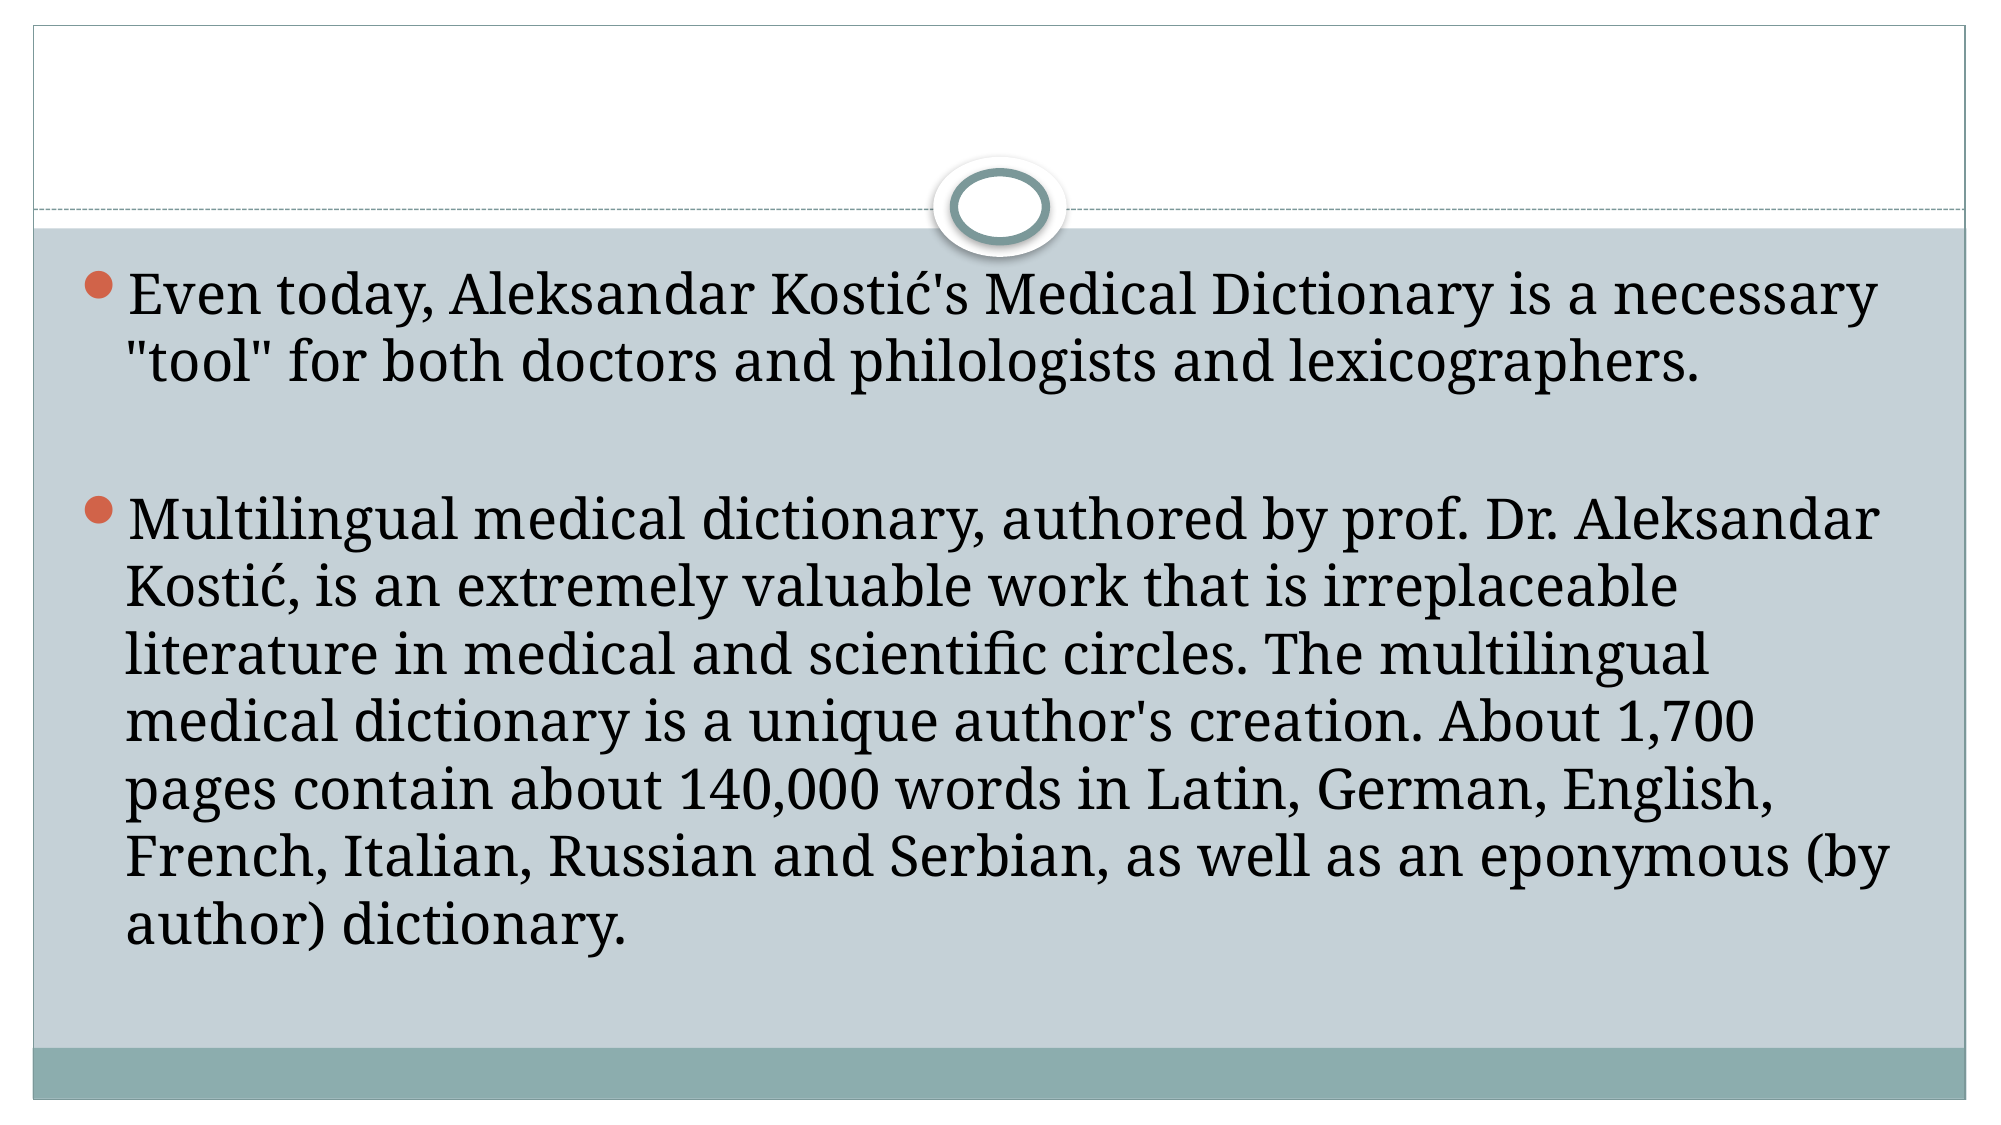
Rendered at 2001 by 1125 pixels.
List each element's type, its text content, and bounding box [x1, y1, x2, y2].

list Even today, Aleksandar Kostić's Medical Dictionary is a necessary "tool" for both doctors and philologists and lexicographers. Multilingual medical dictionary, authored by prof. Dr. Aleksandar Kostić, is an extremely valuable work that is irreplaceable literature in medical and scientific circles. The multilingual medical dictionary is a unique author's creation. About 1,700 pages contain about 140,000 words in Latin, German, English, French, Italian, Russian and Serbian, as well as an eponymous (by author) dictionary. [66, 250, 1926, 1001]
